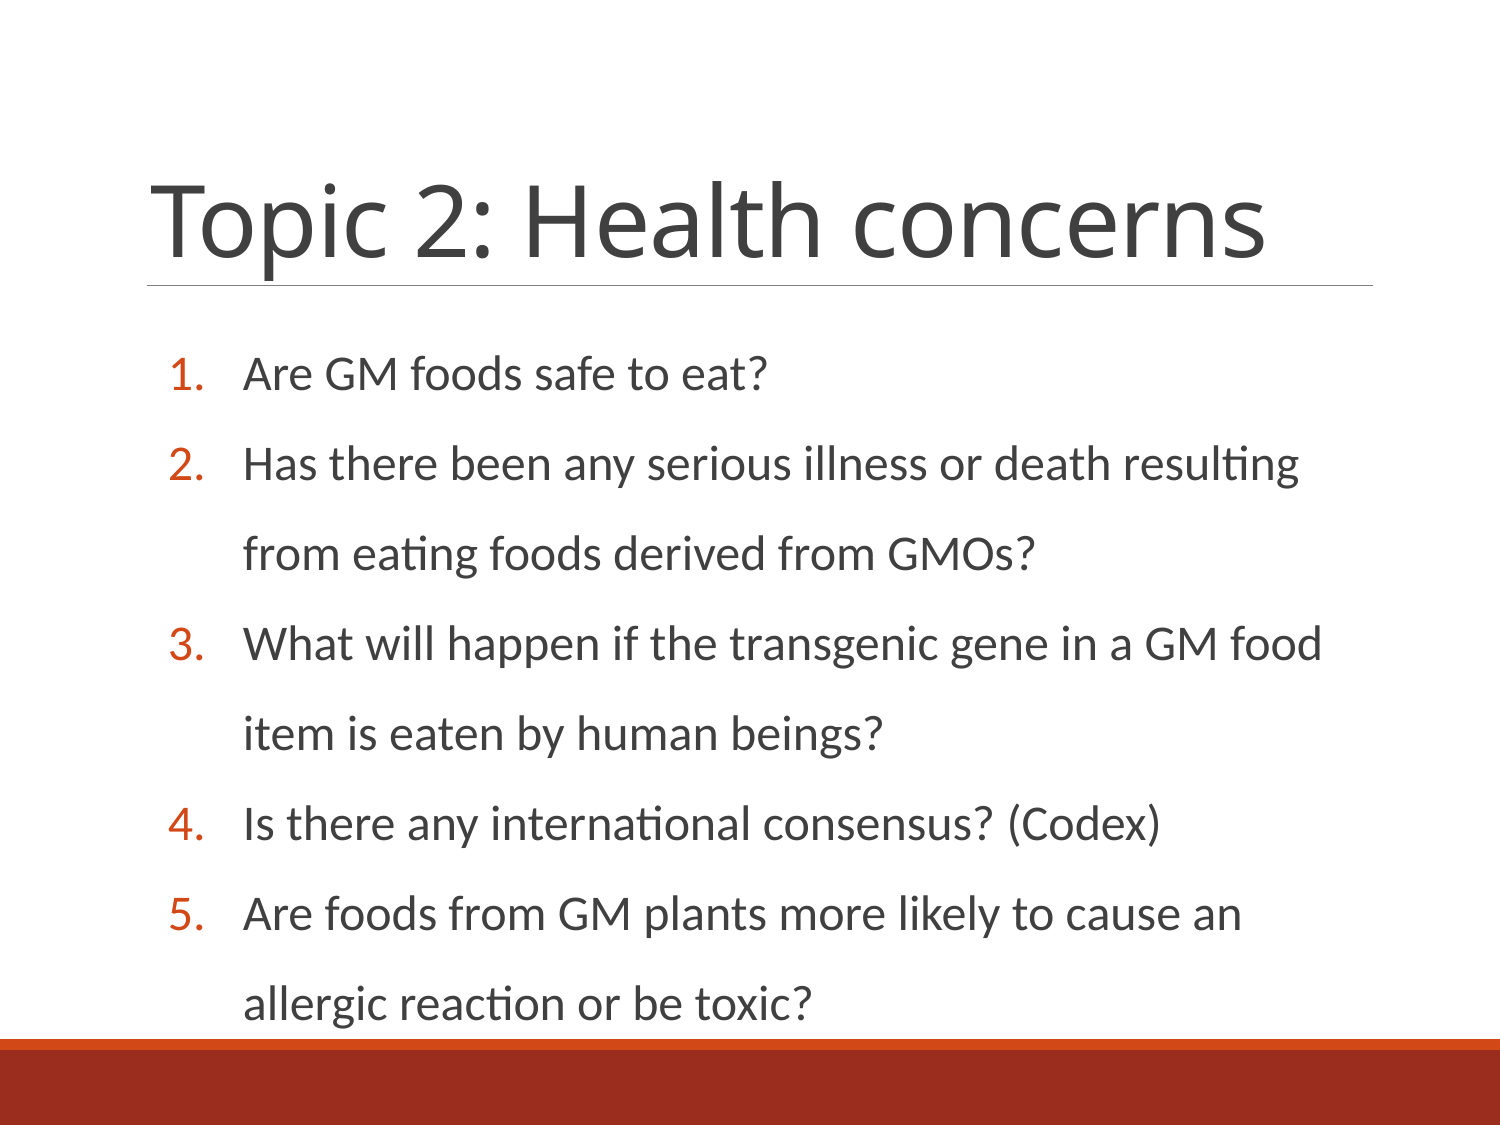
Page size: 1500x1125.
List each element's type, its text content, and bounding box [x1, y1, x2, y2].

title Topic 2: Health concerns [135, 47, 1373, 285]
list Are GM foods safe to eat? Has there been any serious illness or death resulting from eating foods derived from GMOs? What will happen if the transgenic gene in a GM food item is eaten by human beings? Is there any international consensus? (Codex) Are foods from GM plants more likely to cause an allergic reaction or be toxic? [135, 302, 1350, 985]
